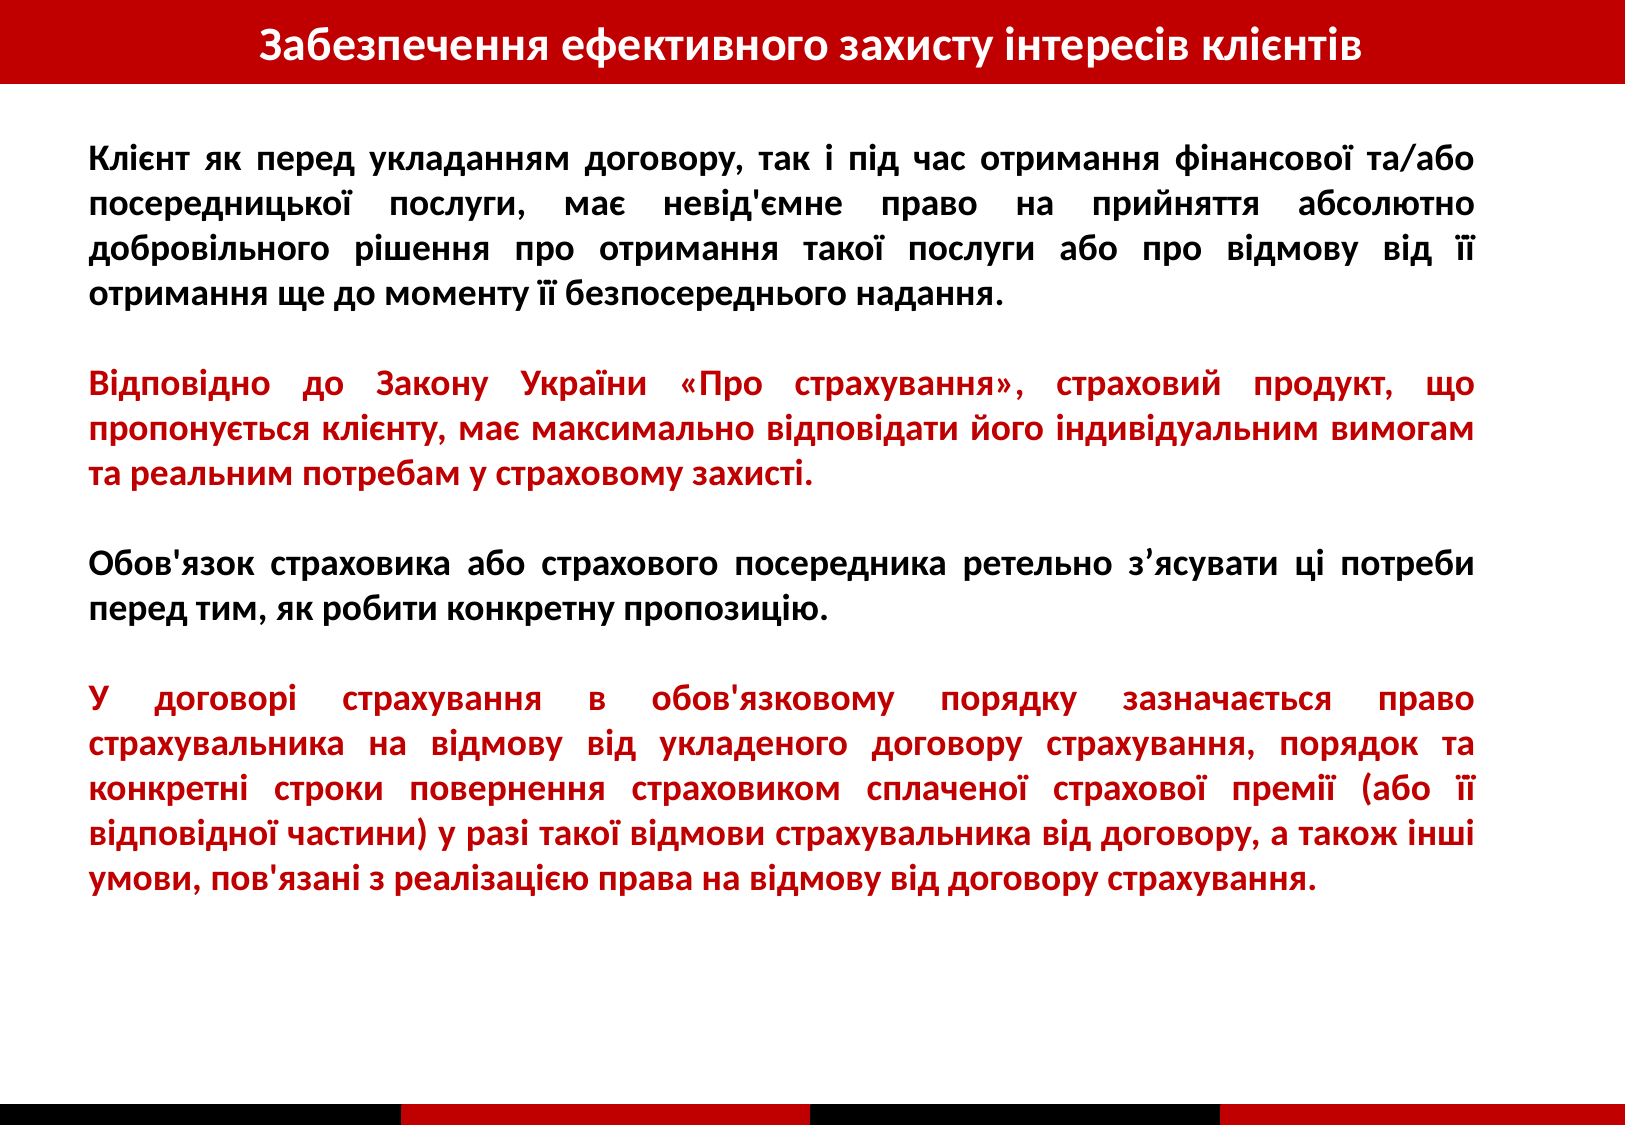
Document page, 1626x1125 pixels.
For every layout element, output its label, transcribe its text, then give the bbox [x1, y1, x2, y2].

text_box Забезпечення ефективного захисту інтересів клієнтів [0, 0, 1625, 84]
text_box [0, 1104, 401, 1125]
text_box [1220, 1104, 1625, 1125]
text_box [810, 1104, 1220, 1125]
text_box Клієнт як перед укладанням договору, так і під час отримання фінансової та/або посередницької послуги, має невід'ємне право на прийняття абсолютно добровільного рішення про отримання такої послуги або про відмову від її отримання ще до моменту її безпосереднього надання. Відповідно до Закону України «Про страхування», страховий продукт, що пропонується клієнту, має максимально відповідати його індивідуальним вимогам та реальним потребам у страховому захисті. Обов'язок страховика або страхового посередника ретельно з’ясувати ці потреби перед тим, як робити конкретну пропозицію. У договорі страхування в обов'язковому порядку зазначається право страхувальника на відмову від укладеного договору страхування, порядок та конкретні строки повернення страховиком сплаченої страхової премії (або її відповідної частини) у разі такої відмови страхувальника від договору, а також інші умови, пов'язані з реалізацією права на відмову від договору страхування. [73, 125, 1492, 906]
text_box [401, 1104, 810, 1125]
